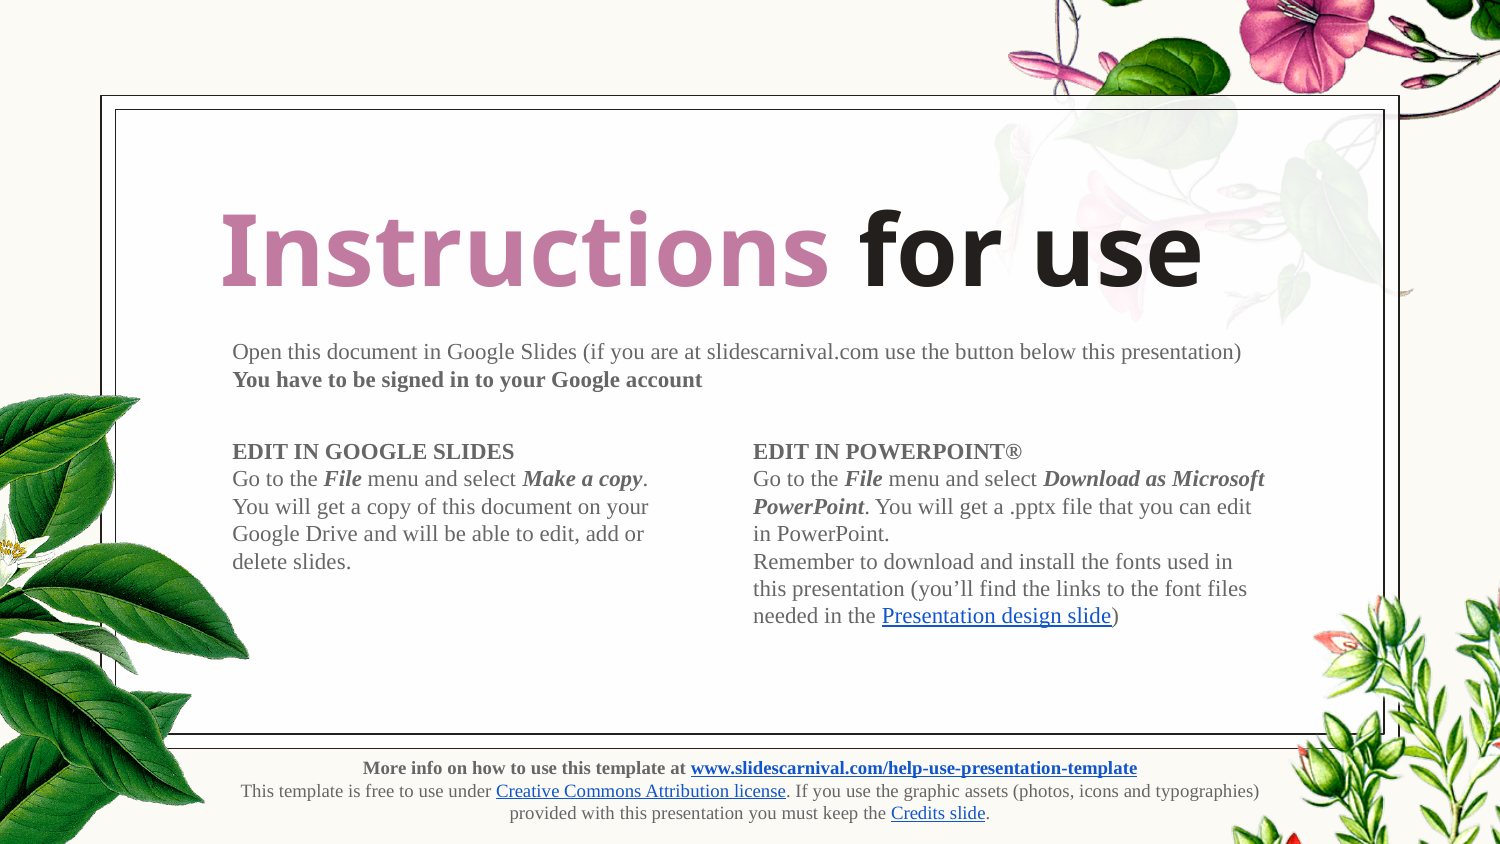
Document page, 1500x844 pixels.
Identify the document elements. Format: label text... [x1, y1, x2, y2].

picture [0, 390, 251, 844]
list More info on how to use this template at www.slidescarnival.com/help-use-presentation-template This template is free to use under Creative Commons Attribution license. If you use the graphic assets (photos, icons and typographies) provided with this presentation you must keep the Credits slide. [217, 740, 1283, 844]
list EDIT IN POWERPOINT® Go to the File menu and select Download as Microsoft PowerPoint. You will get a .pptx file that you can edit in PowerPoint. Remember to download and install the fonts used in this presentation (you’ll find the links to the font files needed in the Presentation design slide) [738, 421, 1283, 691]
list EDIT IN GOOGLE SLIDES Go to the File menu and select Make a copy. You will get a copy of this document on your Google Drive and will be able to edit, add or delete slides. [217, 421, 707, 691]
picture [1149, 566, 1500, 844]
list Open this document in Google Slides (if you are at slidescarnival.com use the button below this presentation) You have to be signed in to your Google account [217, 321, 1283, 411]
picture [993, 0, 1500, 350]
title Instructions for use [205, 171, 1295, 328]
